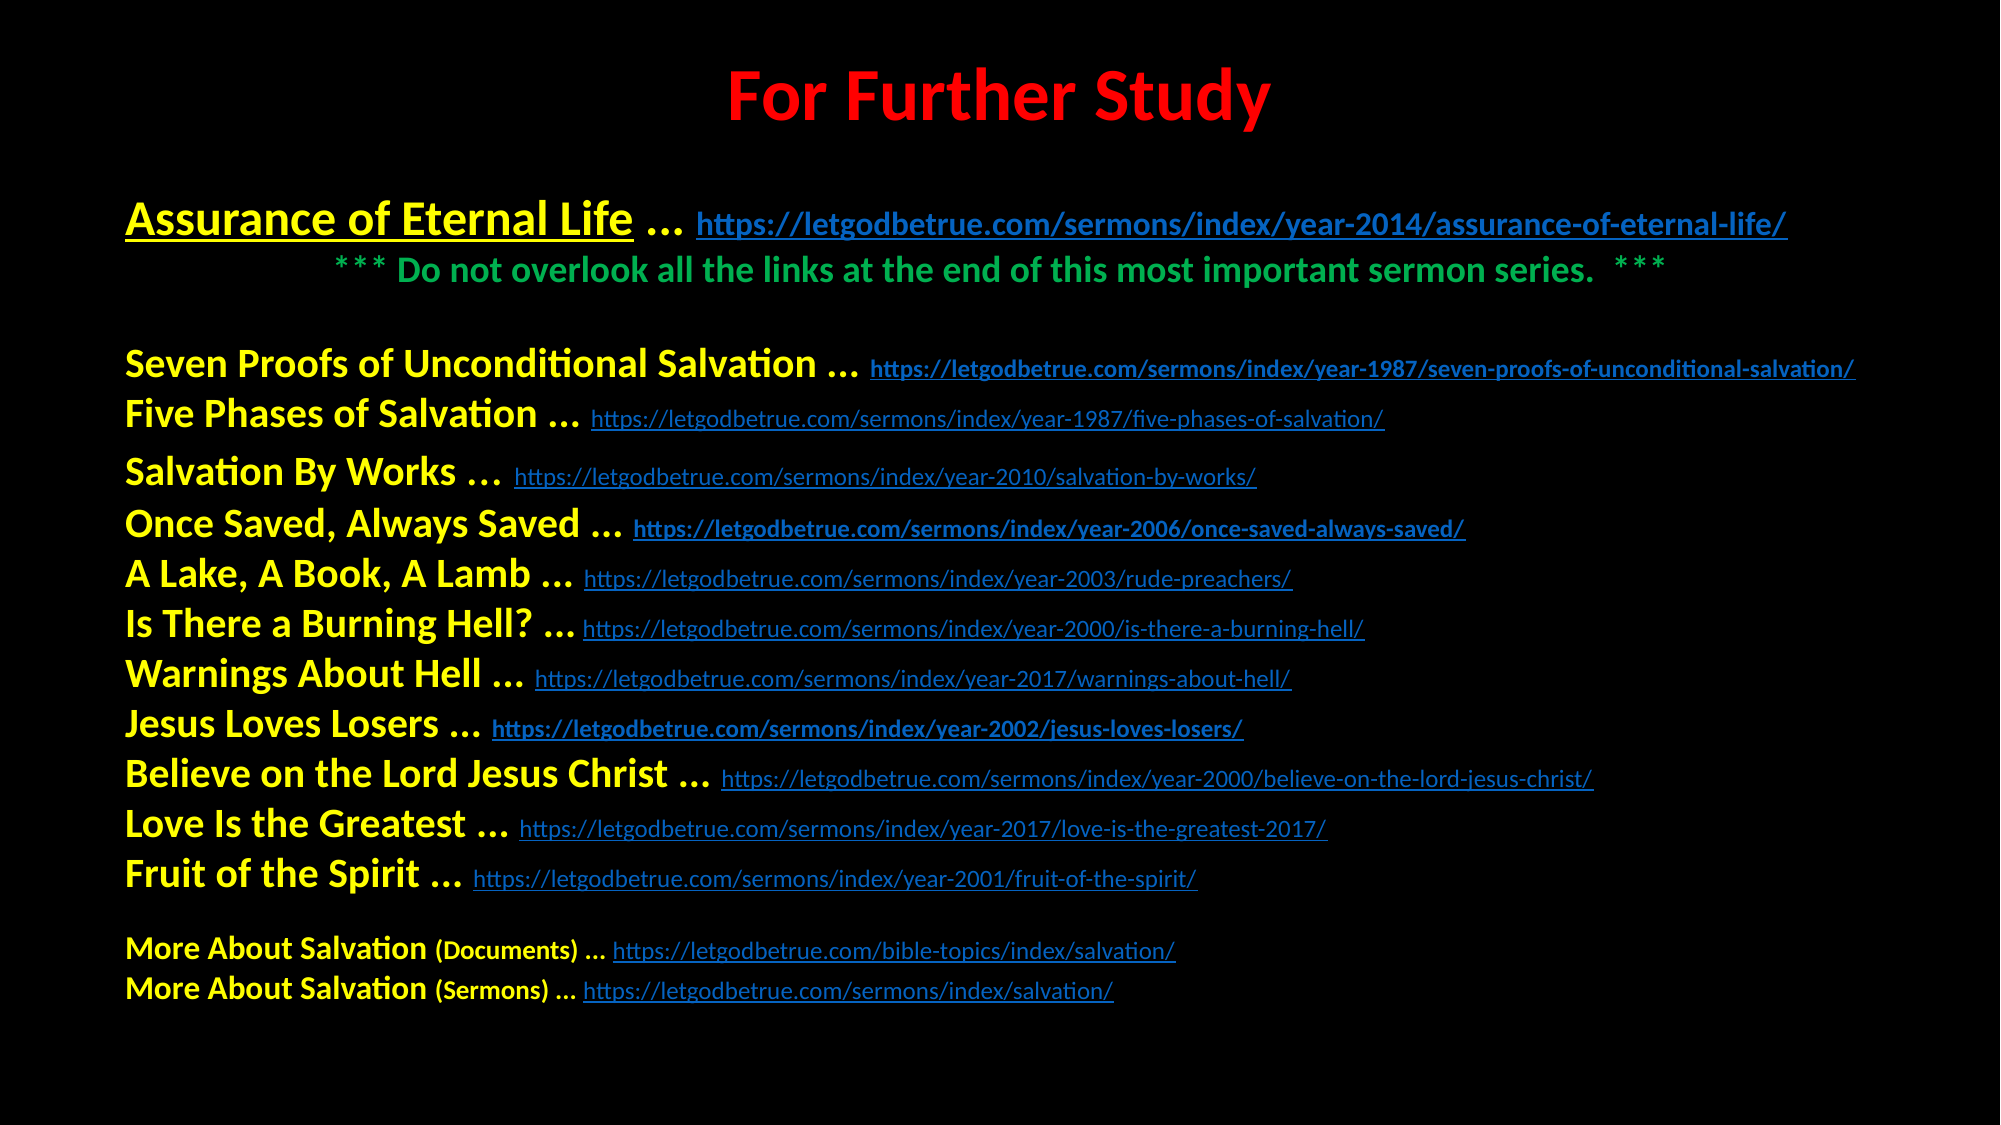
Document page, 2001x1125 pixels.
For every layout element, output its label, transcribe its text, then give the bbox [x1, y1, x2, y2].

list Assurance of Eternal Life ... https://letgodbetrue.com/sermons/index/year-2014/assurance-of-eternal-life/ *** Do not overlook all the links at the end of this most important sermon series. *** Seven Proofs of Unconditional Salvation ... https://letgodbetrue.com/sermons/index/year-1987/seven-proofs-of-unconditional-salvation/ Five Phases of Salvation ... https://letgodbetrue.com/sermons/index/year-1987/five-phases-of-salvation/ Salvation By Works ... https://letgodbetrue.com/sermons/index/year-2010/salvation-by-works/ Once Saved, Always Saved ... https://letgodbetrue.com/sermons/index/year-2006/once-saved-always-saved/ A Lake, A Book, A Lamb ... https://letgodbetrue.com/sermons/index/year-2003/rude-preachers/ Is There a Burning Hell? ... https://letgodbetrue.com/sermons/index/year-2000/is-there-a-burning-hell/ Warnings About Hell ... https://letgodbetrue.com/sermons/index/year-2017/warnings-about-hell/ Jesus Loves Losers ... https://letgodbetrue.com/sermons/index/year-2002/jesus-loves-losers/ Believe on the Lord Jesus Christ ... https://letgodbetrue.com/sermons/index/year-2000/believe-on-the-lord-jesus-christ/ Love Is the Greatest ... https://letgodbetrue.com/sermons/index/year-2017/love-is-the-greatest-2017/ Fruit of the Spirit ... https://letgodbetrue.com/sermons/index/year-2001/fruit-of-the-spirit/ More About Salvation (Documents) ... https://letgodbetrue.com/bible-topics/index/salvation/ More About Salvation (Sermons) ... https://letgodbetrue.com/sermons/index/salvation/ [109, 177, 1893, 1045]
title For Further Study [137, 40, 1863, 152]
